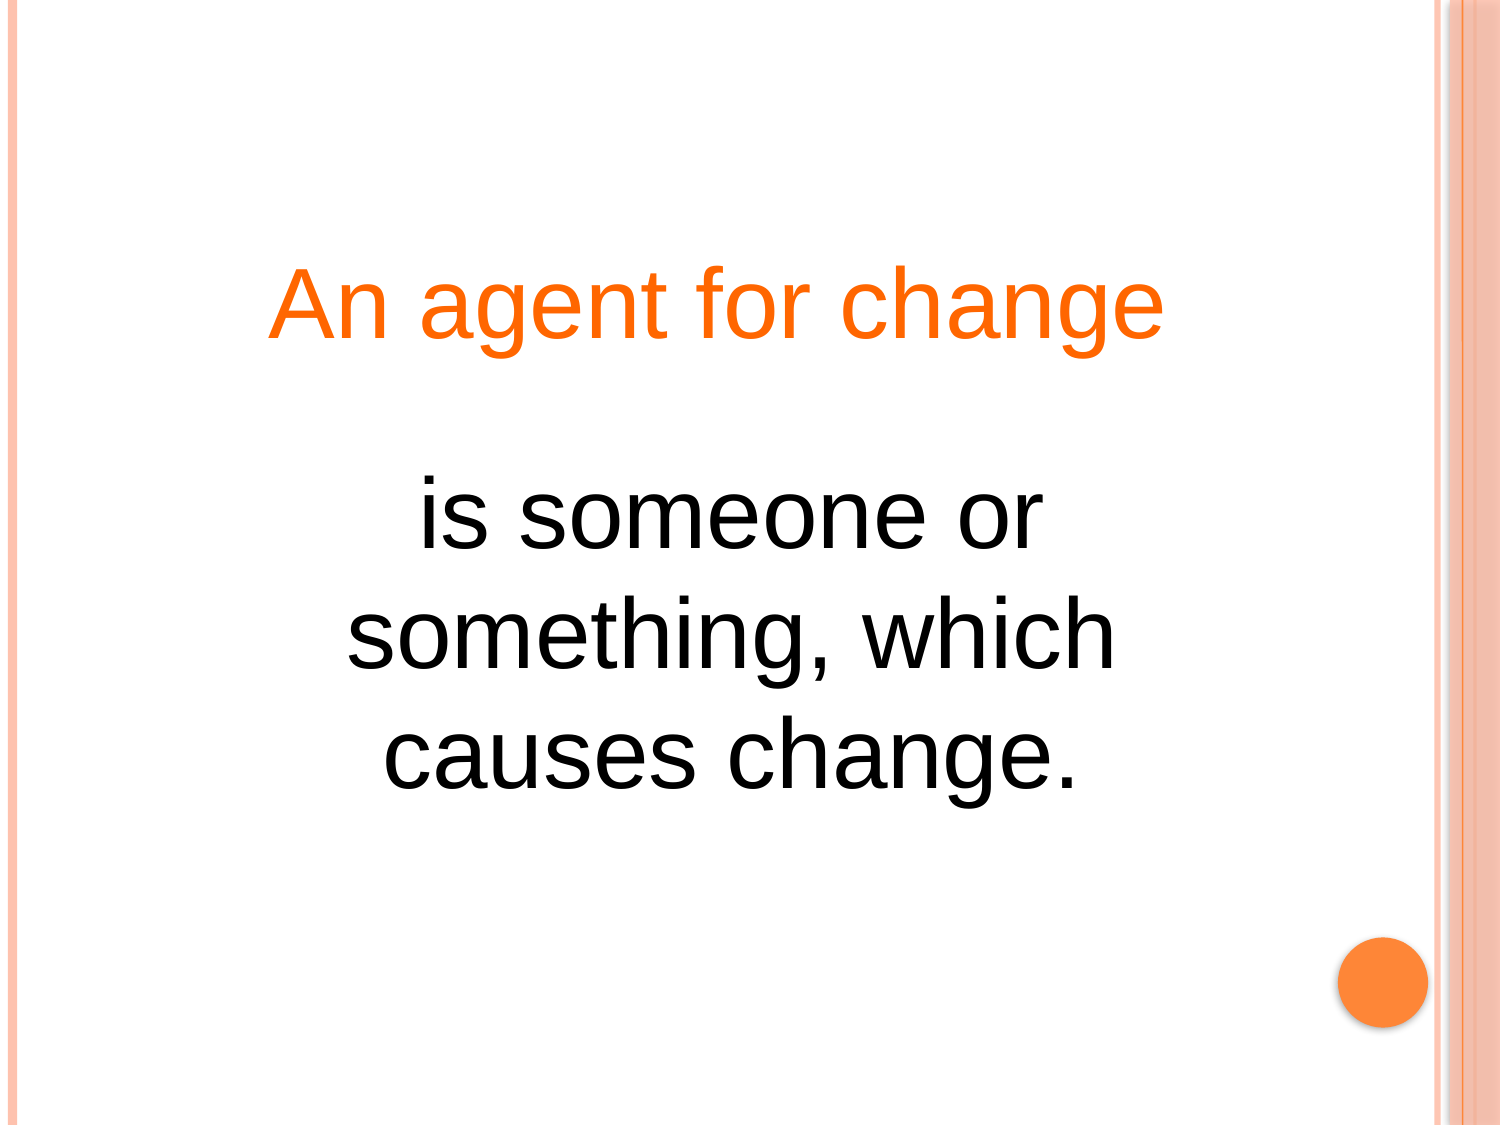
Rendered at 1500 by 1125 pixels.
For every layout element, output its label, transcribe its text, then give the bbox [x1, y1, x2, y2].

text_box An agent for change is someone or something, which causes change. [242, 231, 1223, 817]
